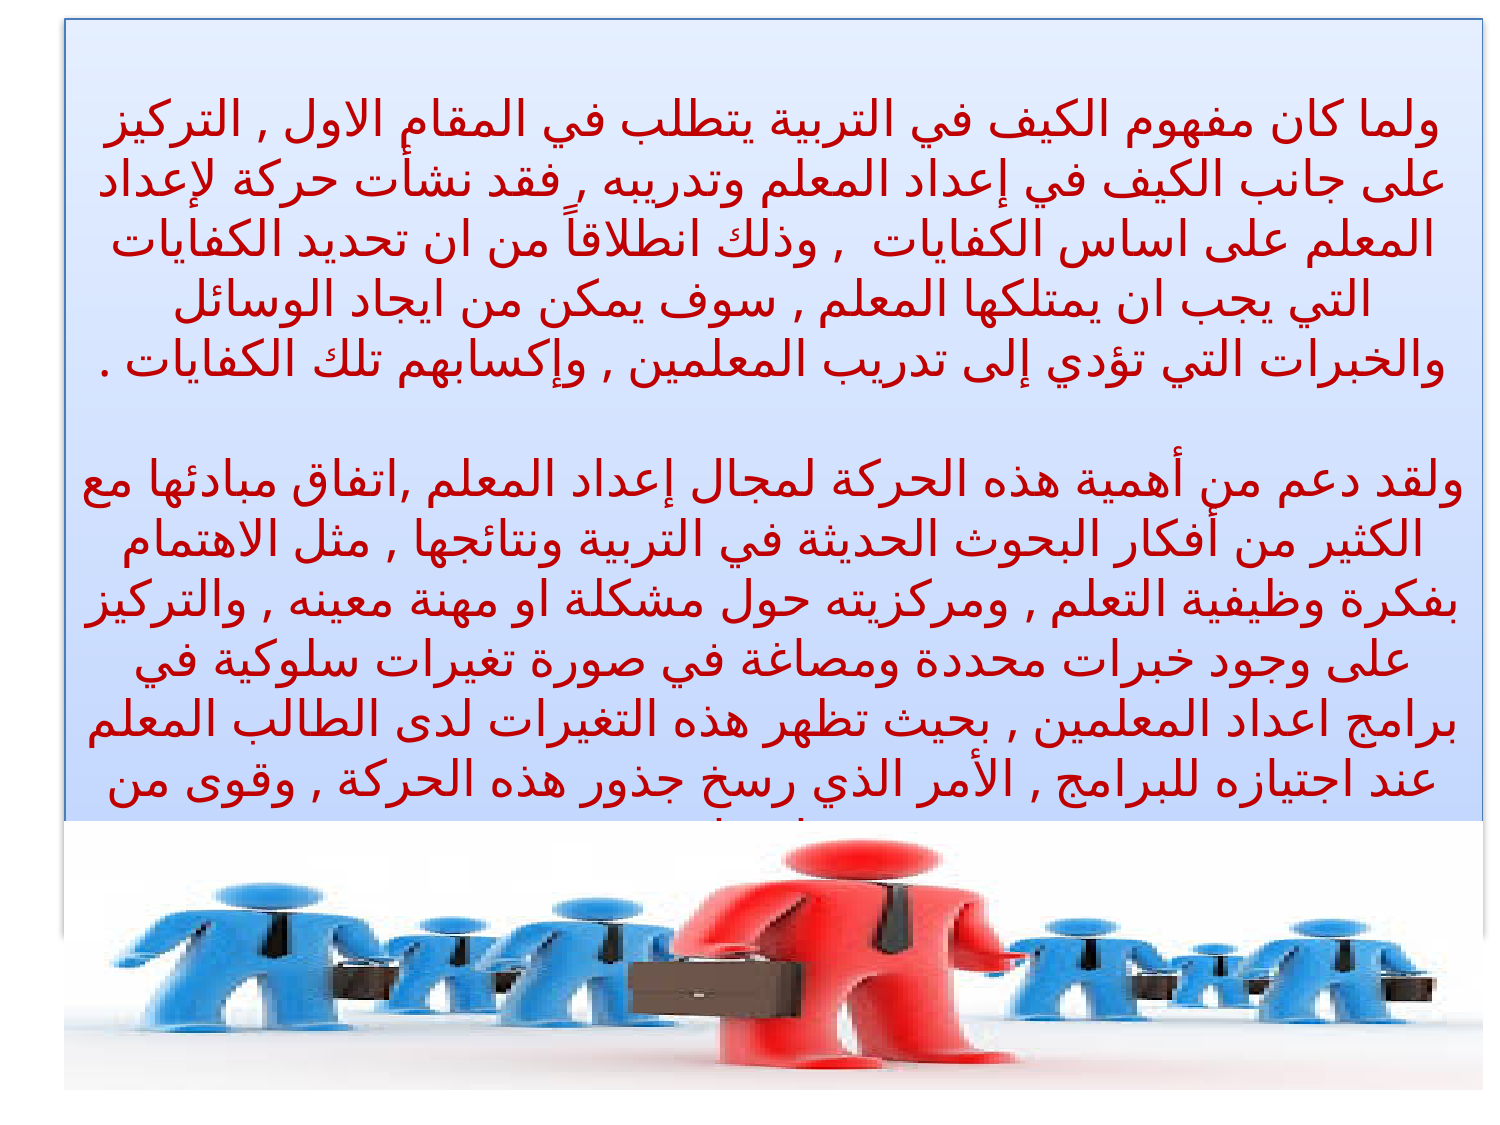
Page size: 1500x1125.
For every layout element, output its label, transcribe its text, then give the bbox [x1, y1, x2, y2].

picture [64, 821, 1483, 1090]
text_box ولما كان مفهوم الكيف في التربية يتطلب في المقام الاول , التركيز على جانب الكيف في إعداد المعلم وتدريبه , فقد نشأت حركة لإعداد المعلم على اساس الكفايات , وذلك انطلاقاً من ان تحديد الكفايات التي يجب ان يمتلكها المعلم , سوف يمكن من ايجاد الوسائل والخبرات التي تؤدي إلى تدريب المعلمين , وإكسابهم تلك الكفايات . ولقد دعم من أهمية هذه الحركة لمجال إعداد المعلم ,اتفاق مبادئها مع الكثير من أفكار البحوث الحديثة في التربية ونتائجها , مثل الاهتمام بفكرة وظيفية التعلم , ومركزيته حول مشكلة او مهنة معينه , والتركيز على وجود خبرات محددة ومصاغة في صورة تغيرات سلوكية في برامج اعداد المعلمين , بحيث تظهر هذه التغيرات لدى الطالب المعلم عند اجتيازه للبرامج , الأمر الذي رسخ جذور هذه الحركة , وقوى من دعائمها . [64, 18, 1483, 821]
